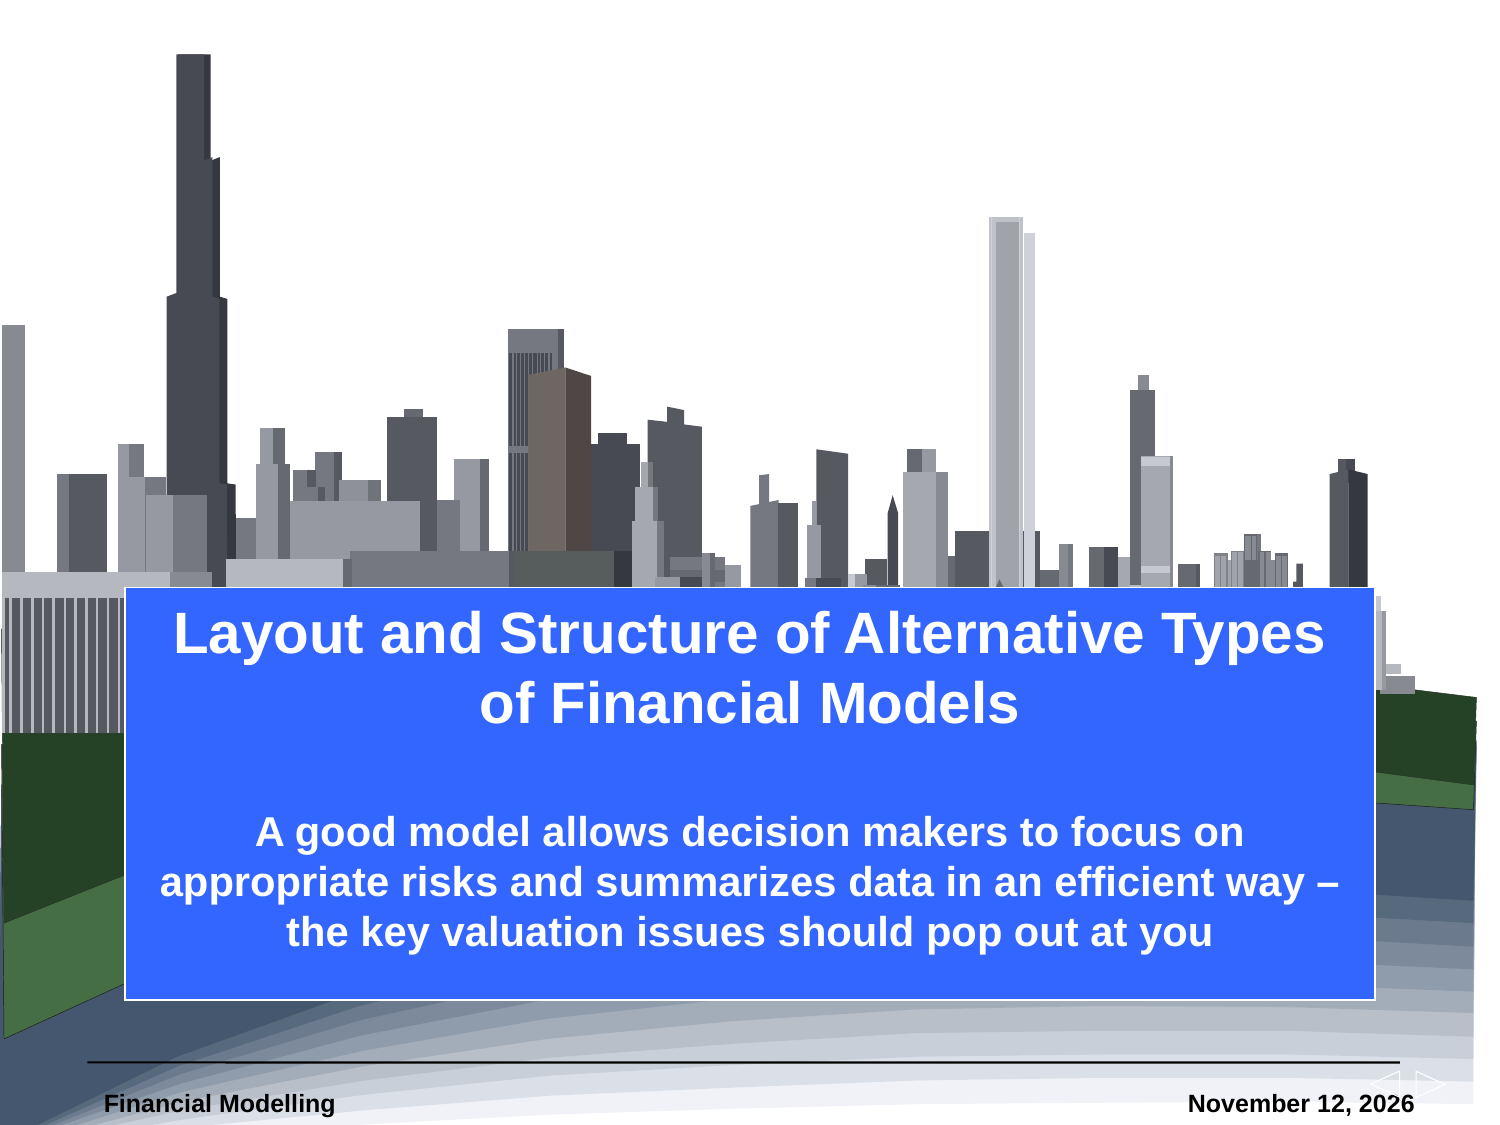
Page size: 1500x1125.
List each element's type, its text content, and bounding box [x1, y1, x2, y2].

title Layout and Structure of Alternative Types of Financial Models A good model allows decision makers to focus on appropriate risks and summarizes data in an efficient way – the key valuation issues should pop out at you [124, 587, 1376, 1001]
